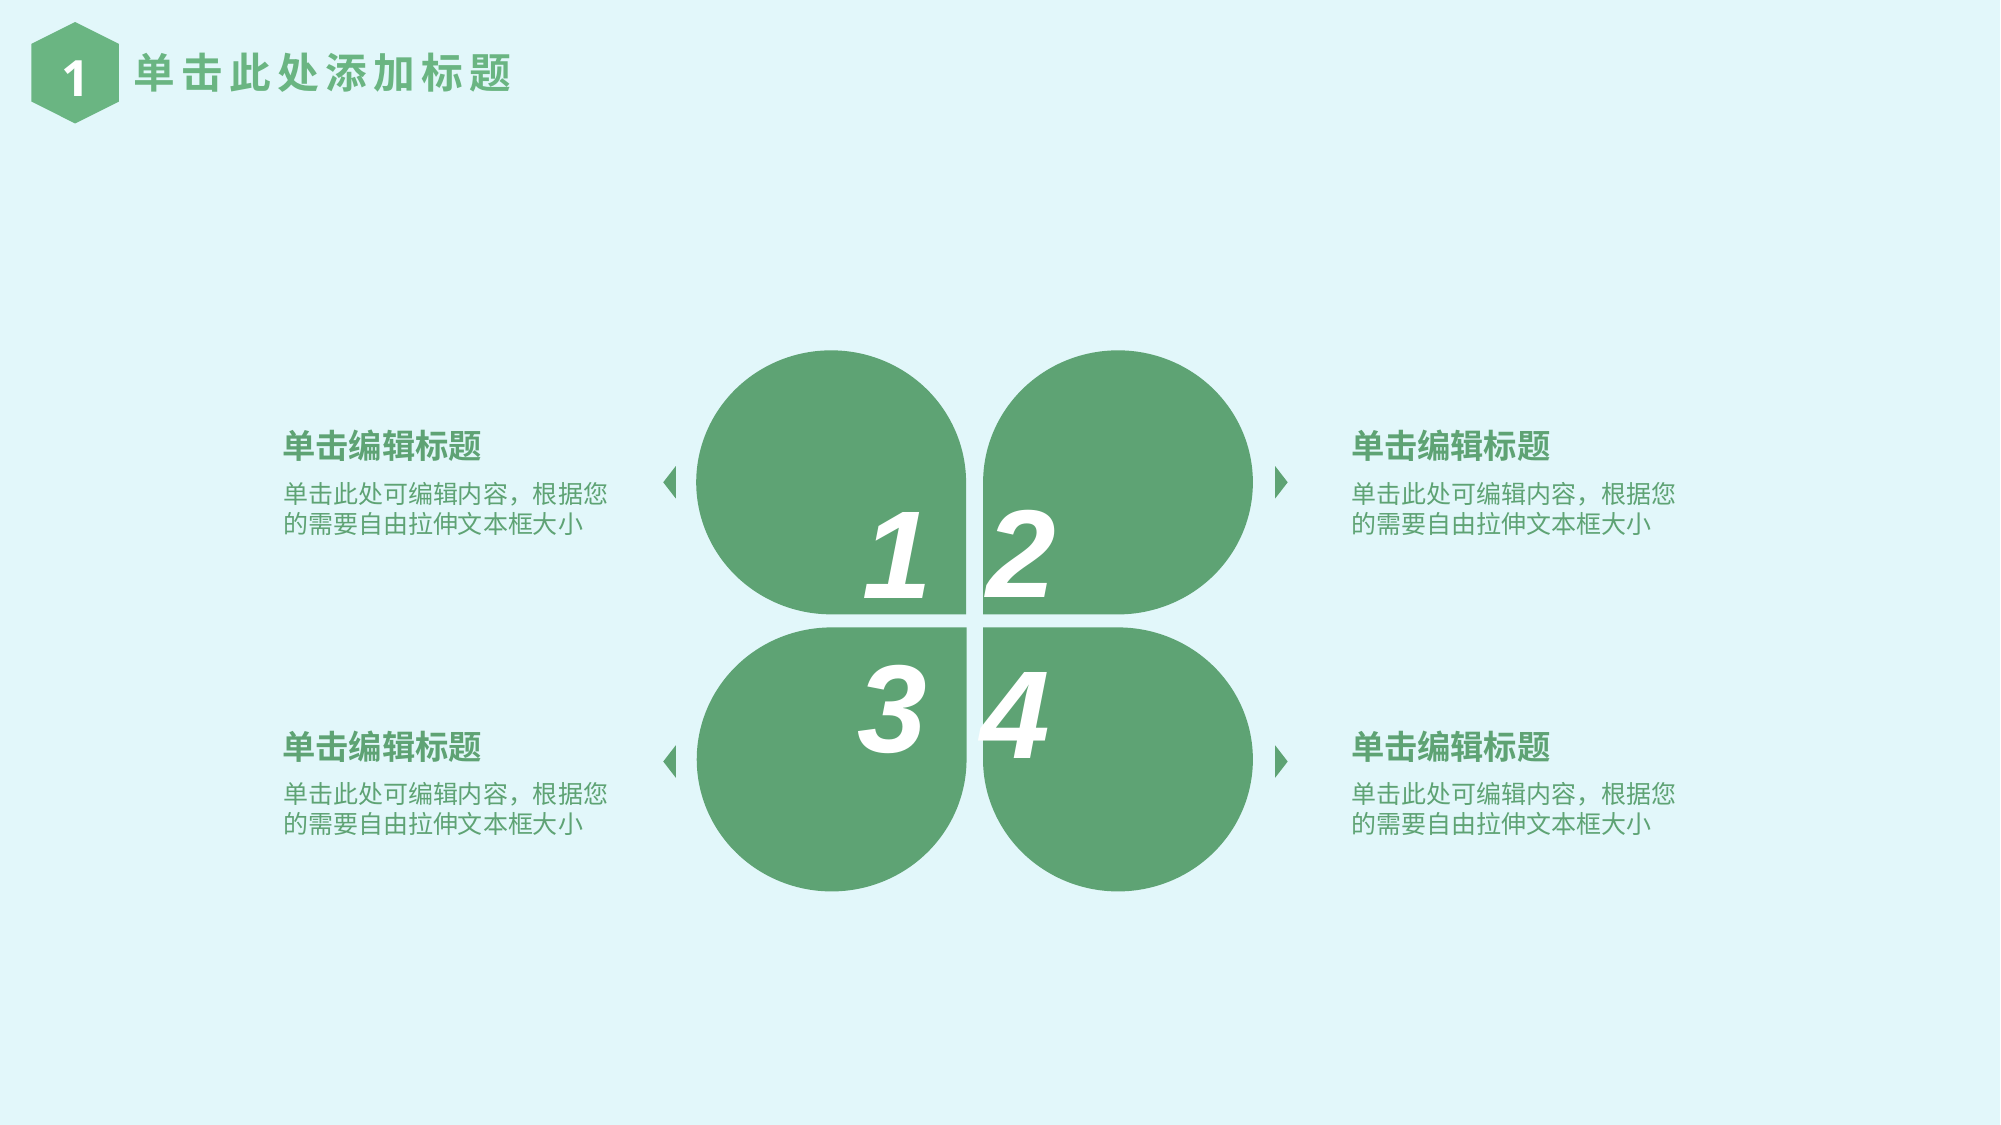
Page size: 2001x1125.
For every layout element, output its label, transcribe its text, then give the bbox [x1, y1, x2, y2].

text_box 1 [847, 466, 964, 631]
text_box [53, 114, 97, 125]
text_box 1 [46, 39, 104, 114]
text_box [986, 626, 1254, 893]
text_box 4 [965, 626, 1082, 792]
text_box 3 [842, 620, 958, 786]
text_box [30, 20, 118, 111]
text_box [695, 626, 965, 893]
text_box 单击此处可编辑内容，根据您的需要自由拉伸文本框大小 [283, 478, 621, 539]
text_box [1274, 463, 1290, 502]
text_box 单击编辑标题 [1351, 425, 1564, 466]
text_box [1274, 742, 1290, 781]
text_box 单击编辑标题 [282, 725, 496, 766]
text_box 单击此处可编辑内容，根据您的需要自由拉伸文本框大小 [283, 778, 621, 839]
text_box 单击编辑标题 [282, 425, 496, 466]
text_box 单击此处可编辑内容，根据您的需要自由拉伸文本框大小 [1351, 778, 1689, 839]
text_box 单击此处可编辑内容，根据您的需要自由拉伸文本框大小 [1351, 478, 1689, 539]
text_box [983, 349, 1254, 616]
text_box 单击此处添加标题 [118, 39, 570, 105]
text_box 2 [972, 465, 1088, 630]
text_box [695, 349, 968, 616]
text_box [661, 463, 677, 502]
text_box [661, 742, 677, 781]
text_box 单击编辑标题 [1351, 725, 1564, 766]
